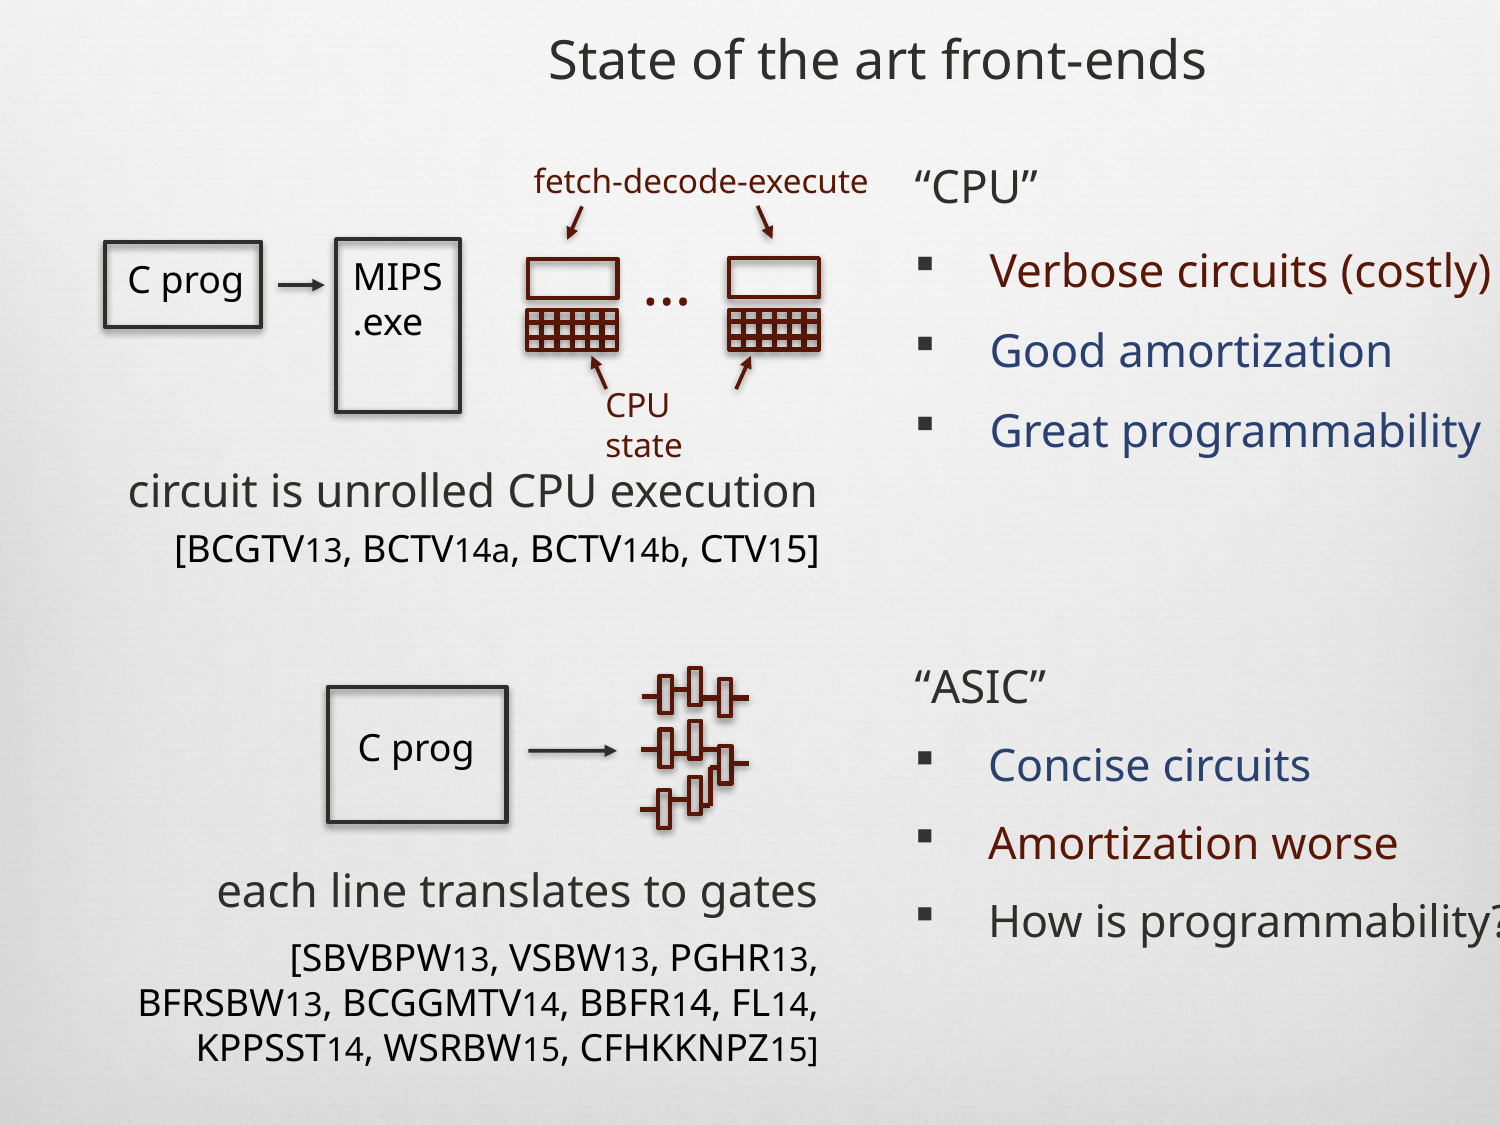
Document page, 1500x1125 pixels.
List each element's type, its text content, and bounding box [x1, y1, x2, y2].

text_box [335, 238, 461, 413]
text_box Verbose circuits (costly) Good amortization Great programmability [899, 234, 1500, 504]
text_box circuit is unrolled CPU execution [81, 454, 834, 565]
text_box “CPU” [899, 150, 1148, 246]
text_box C prog [342, 716, 498, 776]
text_box Concise circuits Amortization worse How is programmability? [899, 729, 1500, 1007]
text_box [566, 205, 583, 241]
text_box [590, 355, 607, 390]
text_box [728, 257, 820, 298]
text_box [639, 667, 750, 829]
text_box State of the art front-ends [533, 17, 1228, 131]
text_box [735, 355, 752, 390]
text_box [sbvbpw13, vsbw13, pghr13, bfrsbw13, bcggmtv14, bbfr14, fl14, kppsst14, wsrbw15, cfhkknpz15] [80, 926, 834, 1077]
text_box … [627, 248, 718, 326]
text_box each line translates to gates [126, 854, 834, 926]
text_box MIPS .exe [337, 245, 534, 351]
text_box [104, 241, 262, 328]
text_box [757, 205, 773, 240]
text_box [527, 258, 619, 299]
text_box [bcgtv13, bctv14a, bctv14b, ctv15] [126, 518, 835, 578]
text_box [327, 686, 507, 823]
text_box C prog [112, 248, 268, 309]
text_box “ASIC” [899, 649, 1454, 729]
text_box CPU state [590, 376, 764, 472]
text_box fetch-decode-execute [518, 153, 933, 248]
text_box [526, 308, 619, 352]
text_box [728, 307, 821, 351]
